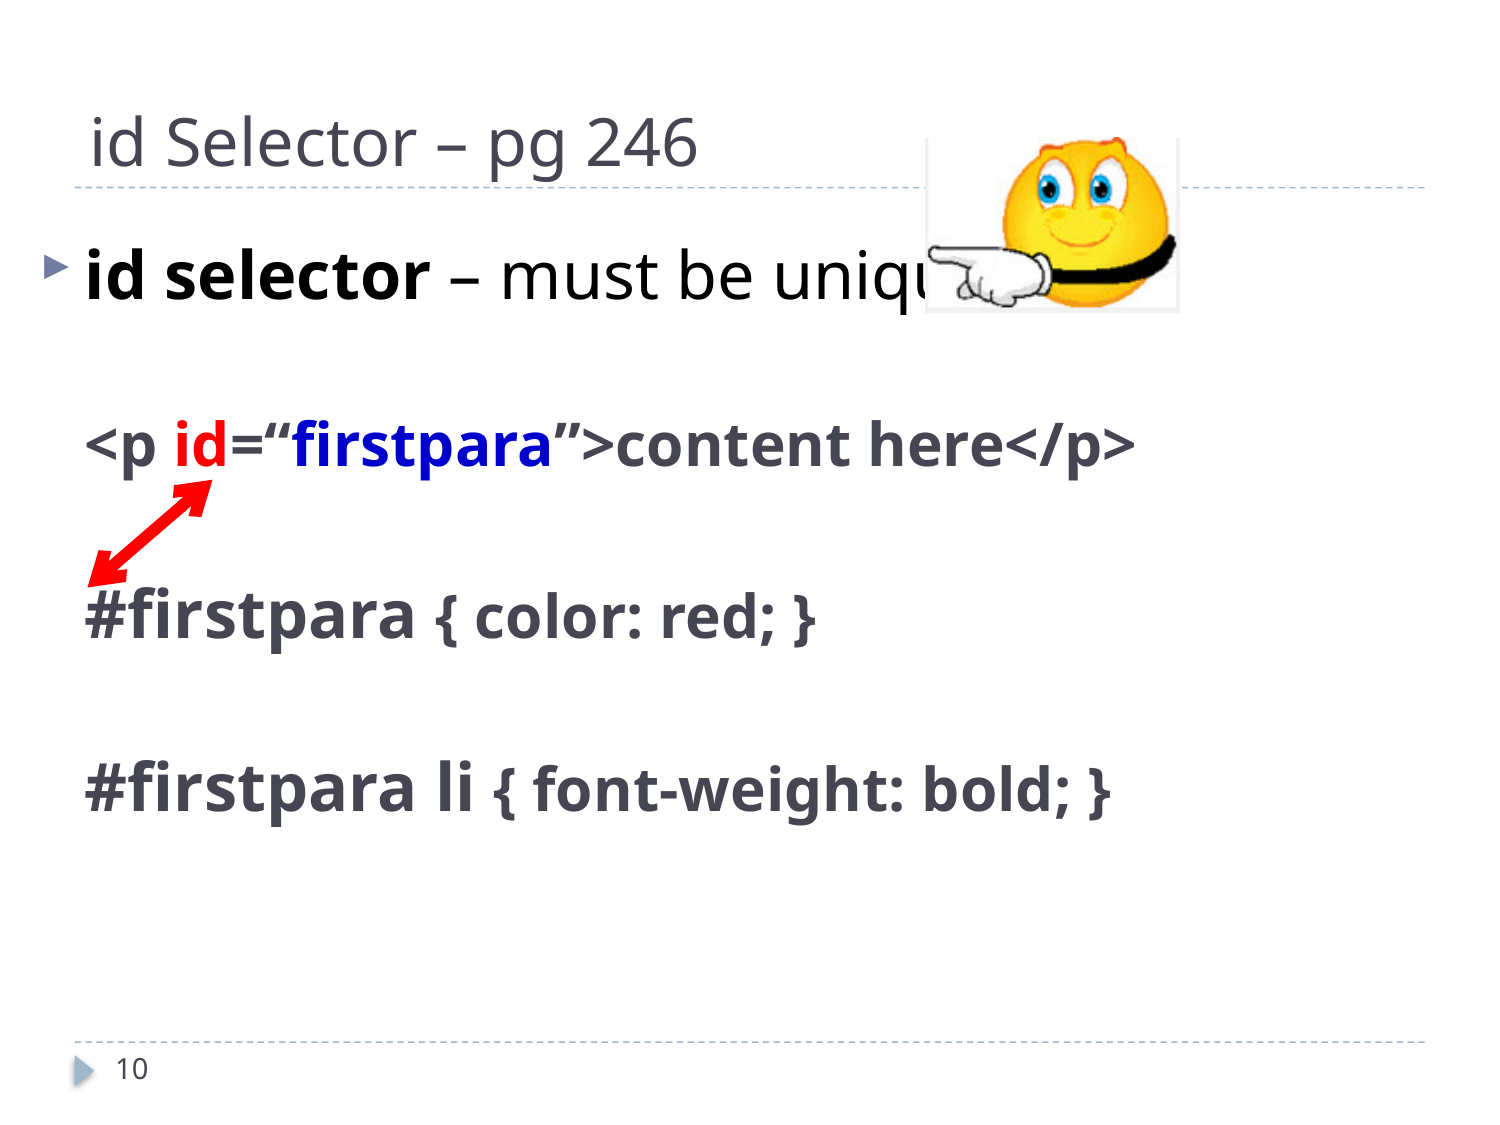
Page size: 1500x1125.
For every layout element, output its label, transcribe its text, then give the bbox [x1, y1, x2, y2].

picture [923, 137, 1180, 313]
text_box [87, 479, 213, 588]
list id selector – must be unique <p id=“firstpara”>content here</p> #firstpara { color: red; } #firstpara li { font-weight: bold; } [24, 224, 1488, 1025]
slide_number 10 [100, 1042, 426, 1103]
title id Selector – pg 246 [75, 24, 1425, 188]
